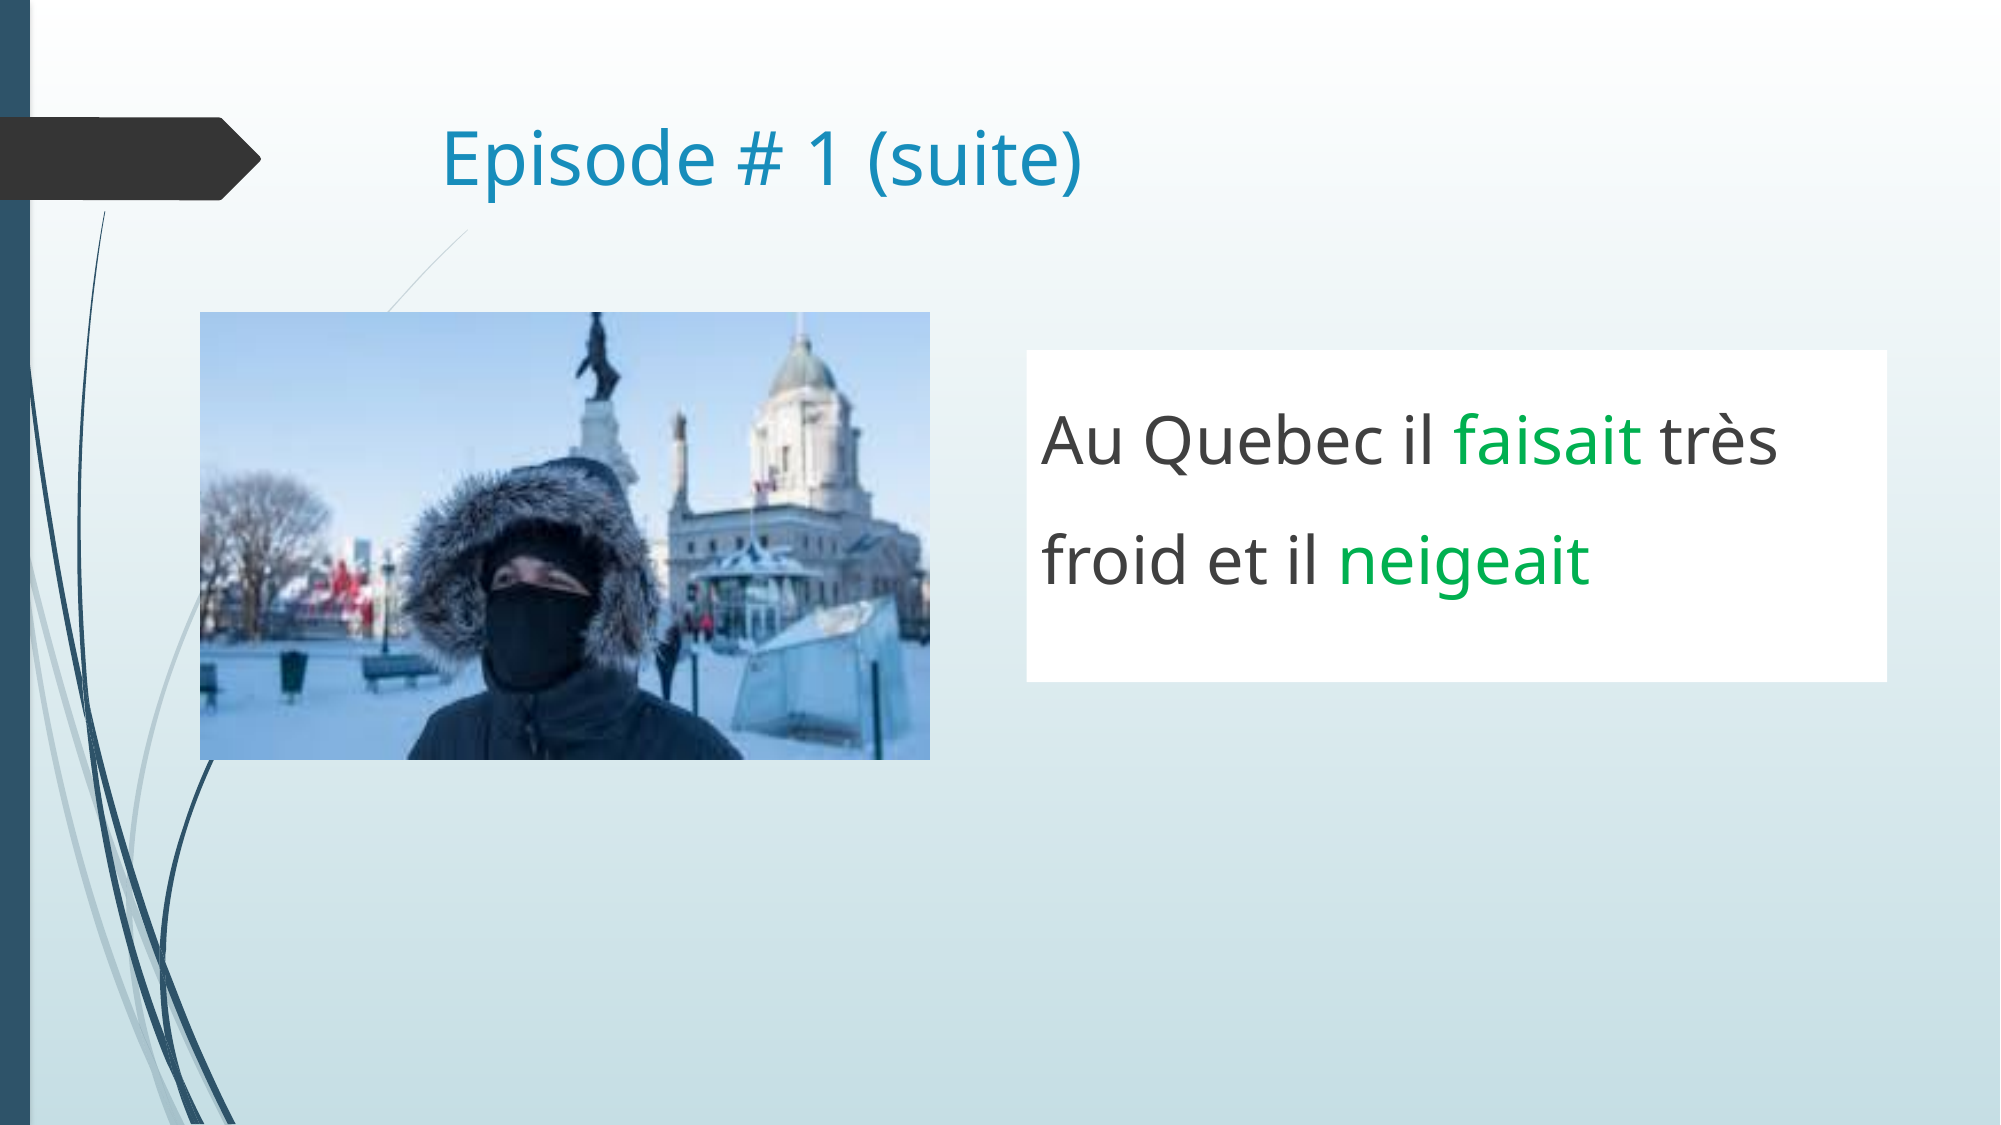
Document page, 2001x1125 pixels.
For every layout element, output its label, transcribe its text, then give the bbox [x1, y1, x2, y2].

title Episode # 1 (suite) [425, 102, 1888, 313]
list Au Quebec il faisait très froid et il neigeait [1026, 350, 1888, 683]
picture [199, 312, 931, 761]
